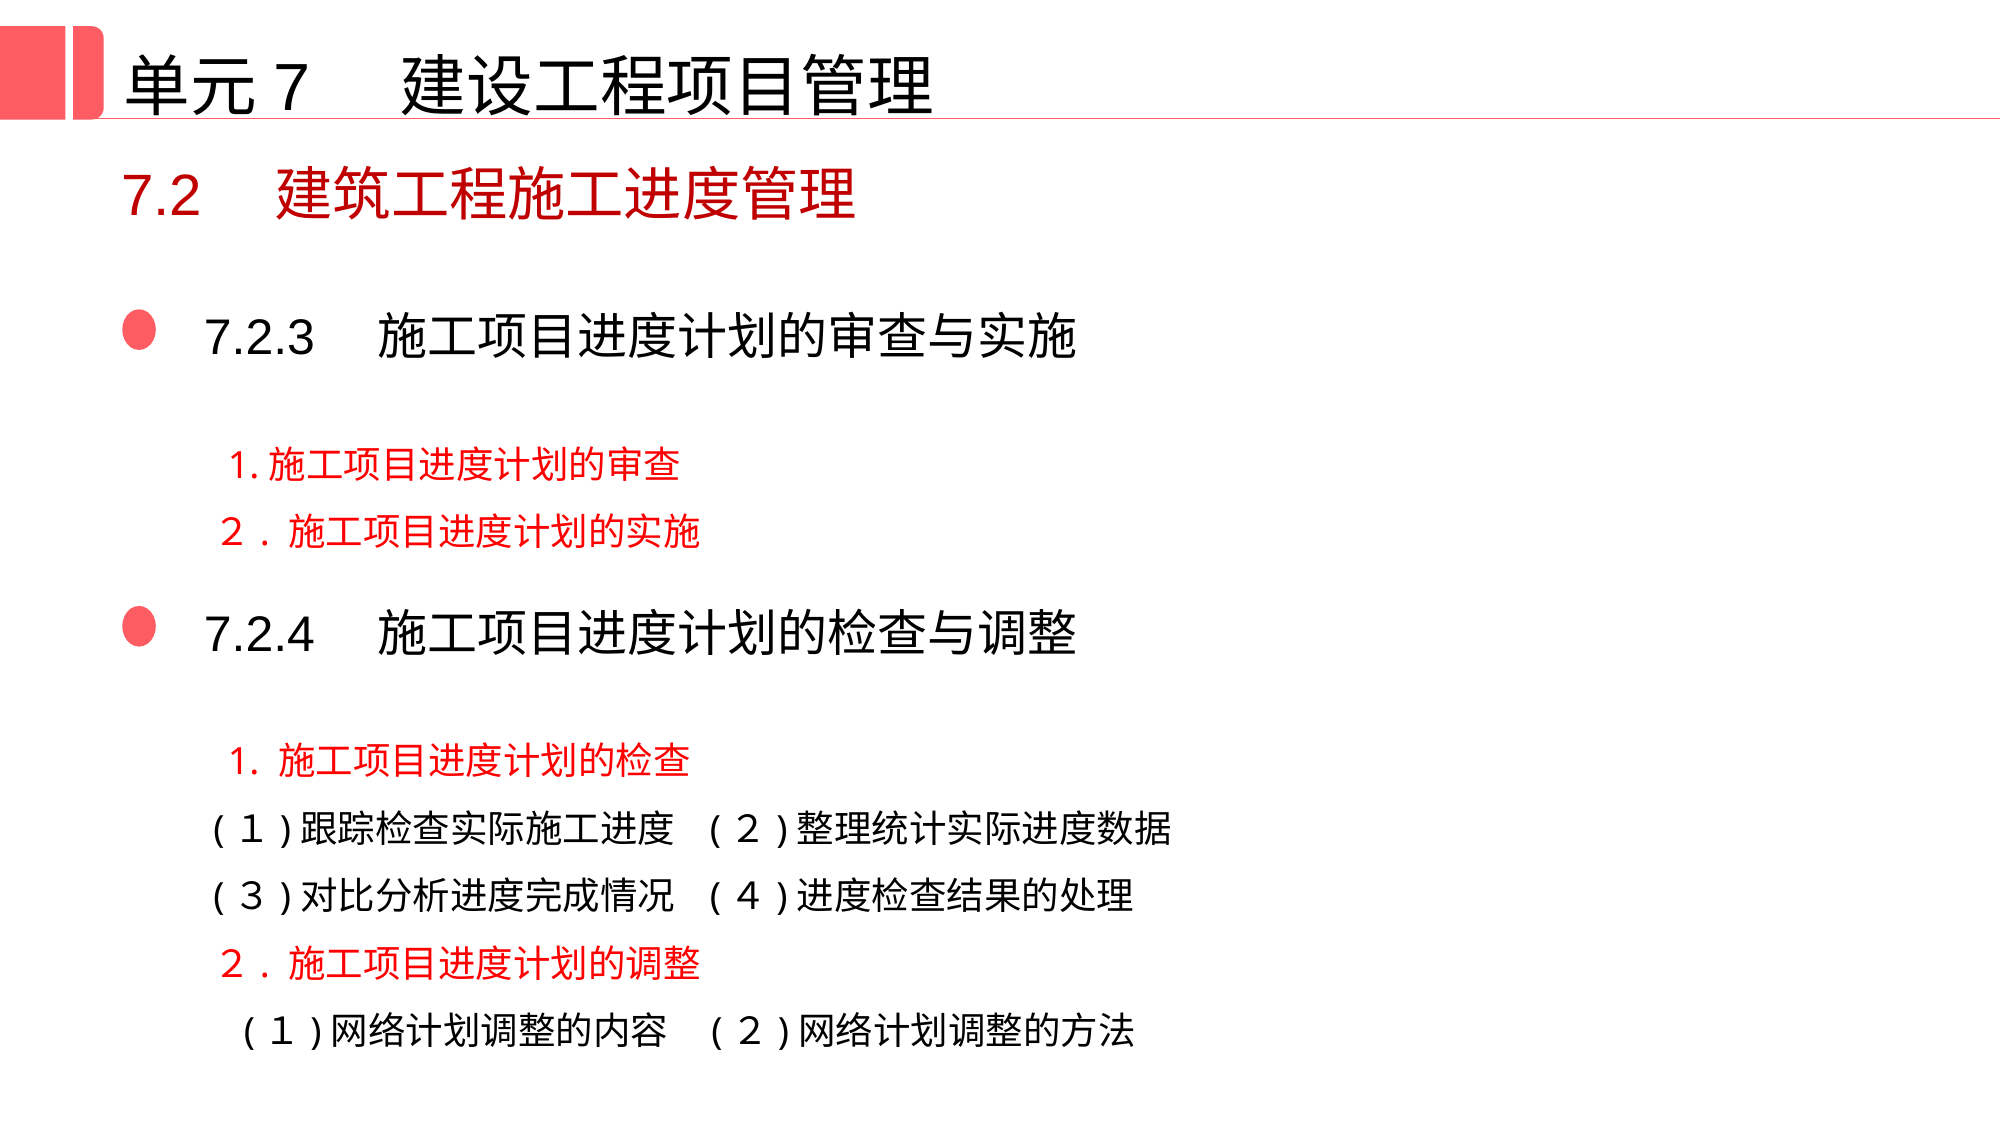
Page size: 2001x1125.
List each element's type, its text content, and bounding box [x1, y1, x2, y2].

text_box 7.2.4 施工项目进度计划的检查与调整 [189, 593, 1177, 669]
list 单元7 建设工程项目管理 [108, 12, 1891, 248]
text_box 7.2.3 施工项目进度计划的审查与实施 [189, 297, 1177, 372]
text_box 1.施工项目进度计划的审查 ２. 施工项目进度计划的实施 [154, 410, 1755, 696]
text_box 7.2 建筑工程施工进度管理 [106, 149, 872, 235]
text_box [122, 605, 156, 647]
text_box 1. 施工项目进度计划的检查 (１)跟踪检查实际施工进度 (２)整理统计实际进度数据 (３)对比分析进度完成情况 (４)进度检查结果的处理 ２. 施工项目进度计划的调整 (１)网络计划调整的内容 (２)网络计划调整的方法 [154, 707, 1755, 1125]
text_box [122, 309, 156, 350]
